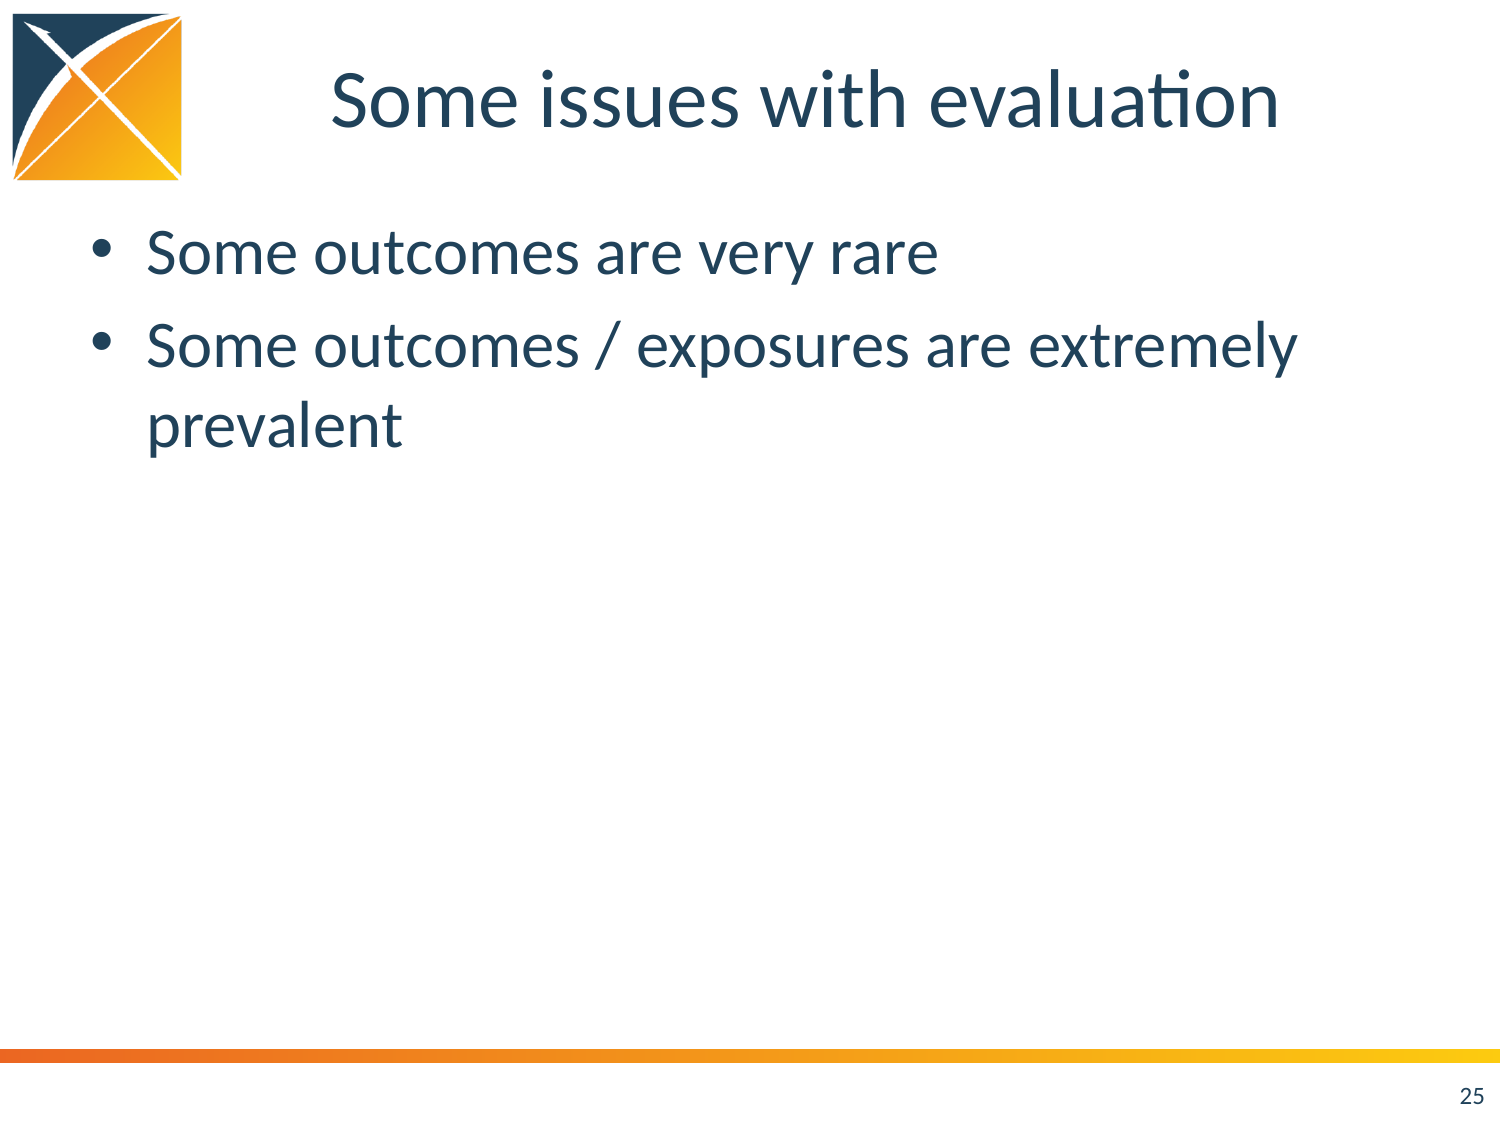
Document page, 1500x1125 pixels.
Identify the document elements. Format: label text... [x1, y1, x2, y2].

picture [0, 0, 206, 200]
list Some outcomes are very rare Some outcomes / exposures are extremely prevalent [75, 200, 1425, 1005]
title Some issues with evaluation [187, 24, 1425, 163]
slide_number 25 [1149, 1065, 1500, 1125]
